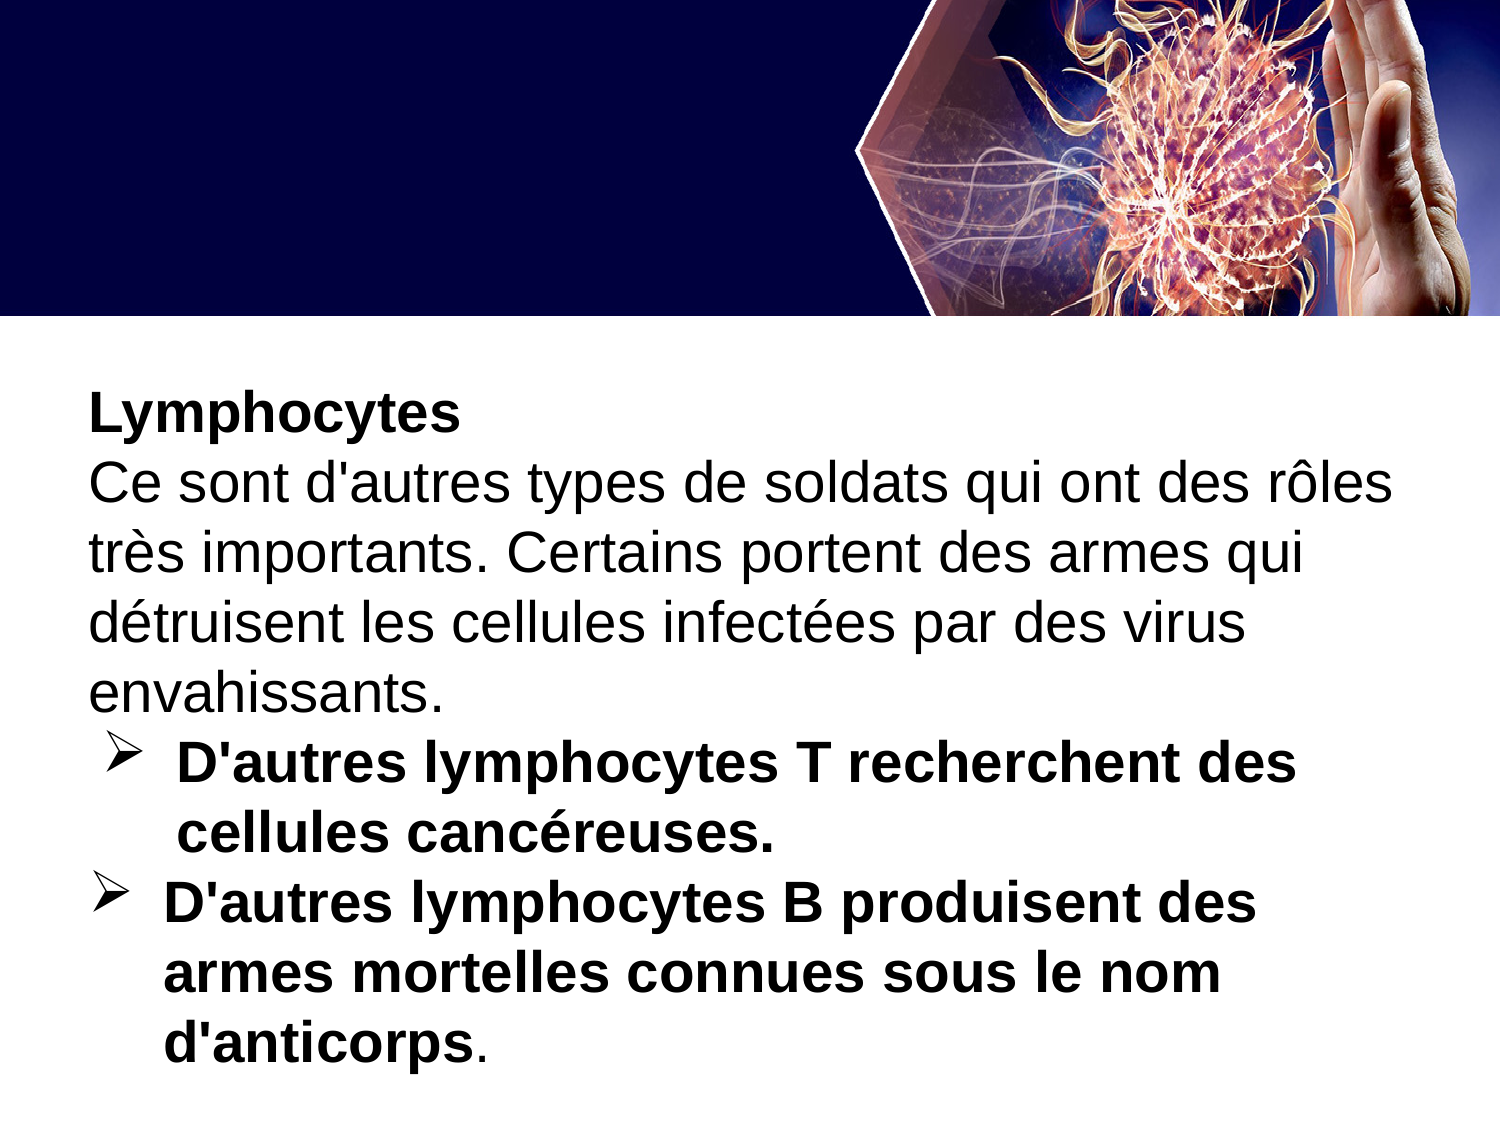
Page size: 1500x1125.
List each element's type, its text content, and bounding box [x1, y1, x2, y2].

picture [0, 0, 1500, 1125]
text_box Lymphocytes Ce sont d'autres types de soldats qui ont des rôles très importants. Certains portent des armes qui détruisent les cellules infectées par des virus envahissants. D'autres lymphocytes T recherchent des cellules cancéreuses. D'autres lymphocytes B produisent des armes mortelles connues sous le nom d'anticorps. [73, 366, 1452, 1082]
